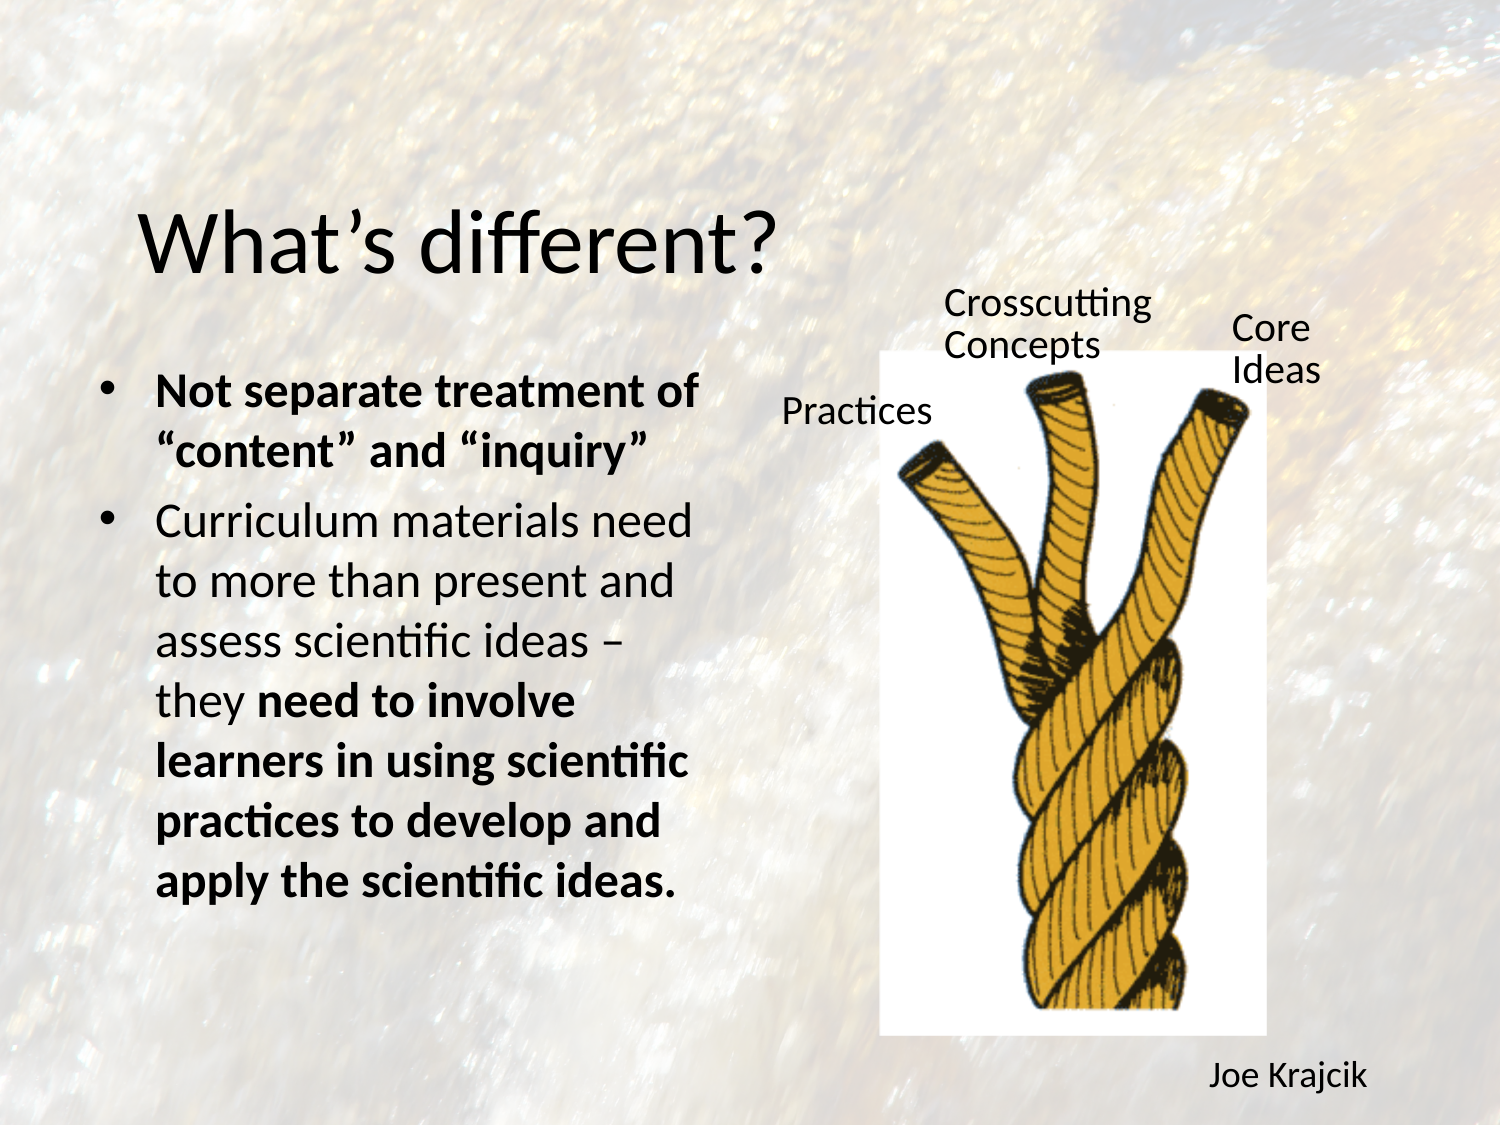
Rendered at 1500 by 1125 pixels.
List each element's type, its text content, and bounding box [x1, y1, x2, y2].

text_box Crosscutting Concepts [929, 275, 1195, 374]
text_box Core Ideas [1217, 300, 1372, 399]
text_box Joe Krajcik [1194, 1042, 1395, 1103]
picture [730, 352, 1416, 1035]
title What’s different? [122, 161, 1248, 312]
list Not separate treatment of “content” and “inquiry” Curriculum materials need to more than present and assess scientific ideas – they need to involve learners in using scientific practices to develop and apply the scientific ideas. [83, 350, 734, 1113]
text_box Practices [766, 375, 960, 441]
